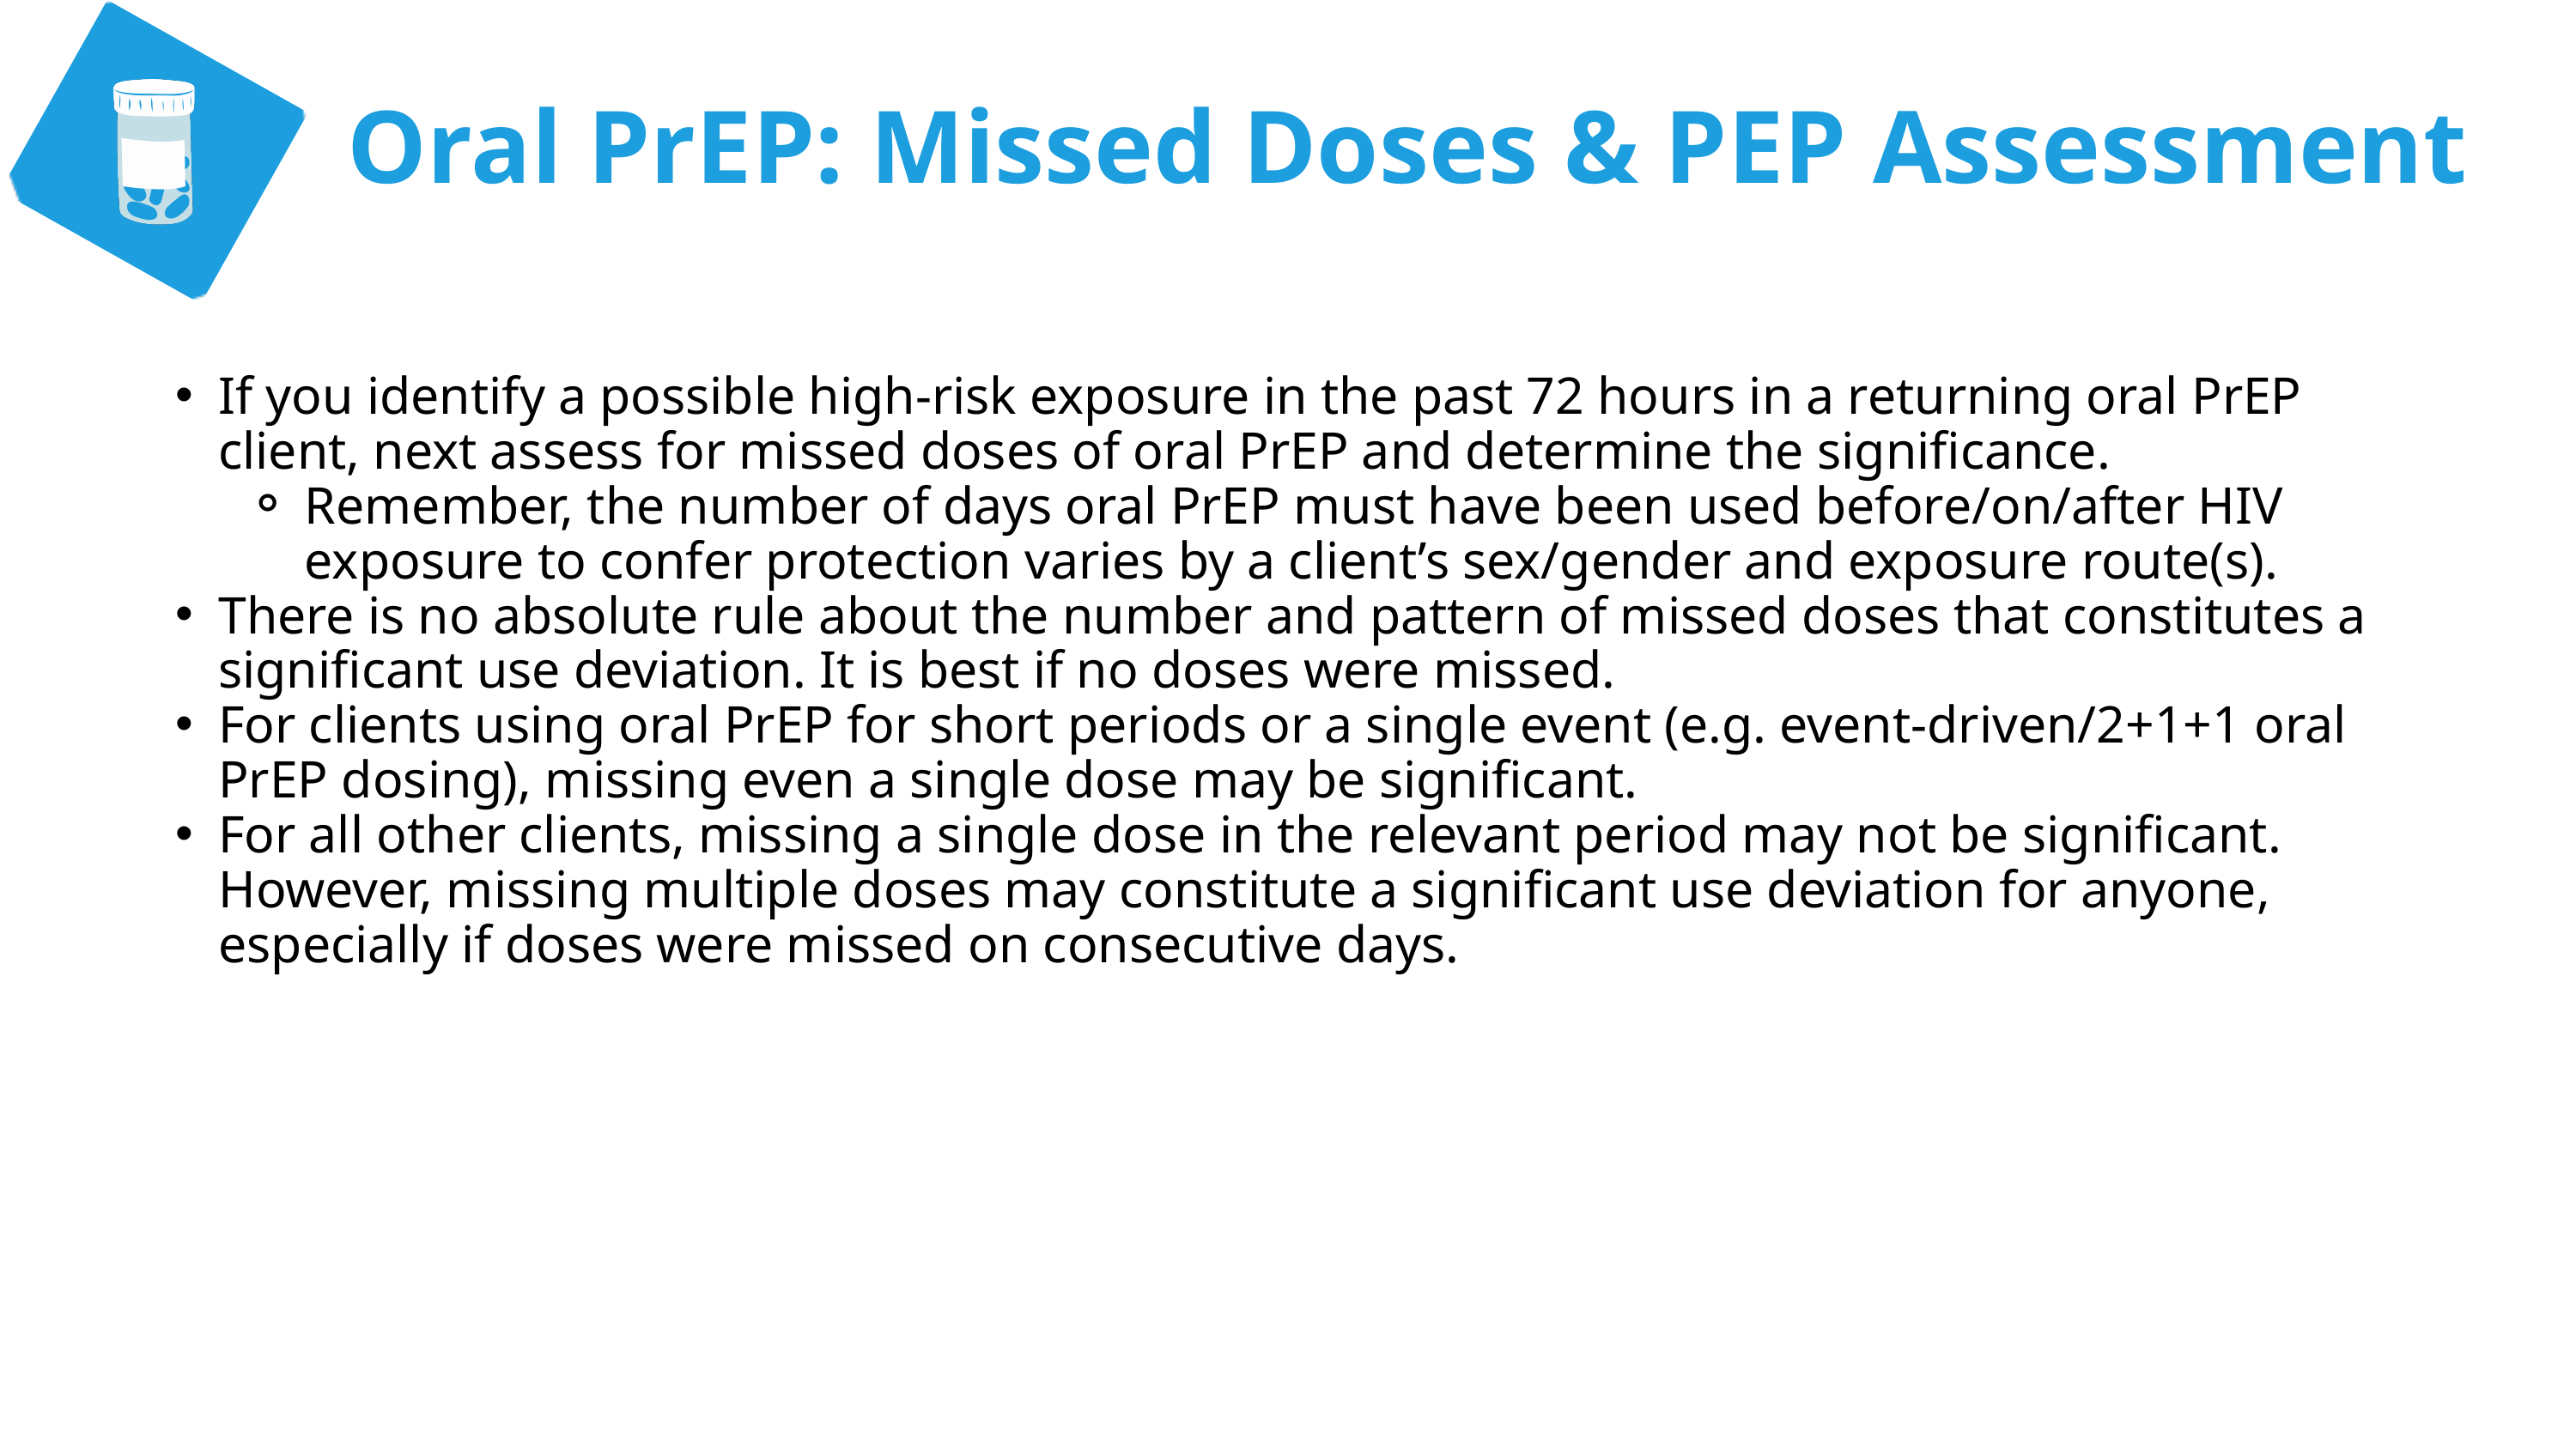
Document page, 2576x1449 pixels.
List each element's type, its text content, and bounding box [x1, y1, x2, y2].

text_box If you identify a possible high-risk exposure in the past 72 hours in a returning oral PrEP client, next assess for missed doses of oral PrEP and determine the significance. Remember, the number of days oral PrEP must have been used before/on/after HIV exposure to confer protection varies by a client’s sex/gender and exposure route(s). There is no absolute rule about the number and pattern of missed doses that constitutes a significant use deviation. It is best if no doses were missed. For clients using oral PrEP for short periods or a single event (e.g. event-driven/2+1+1 oral PrEP dosing), missing even a single dose may be significant. For all other clients, missing a single dose in the relevant period may not be significant. However, missing multiple doses may constitute a significant use deviation for anyone, especially if doses were missed on consecutive days. [132, 369, 2444, 973]
text_box Oral PrEP: Missed Doses & PEP Assessment [347, 111, 2576, 203]
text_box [0, 0, 308, 305]
